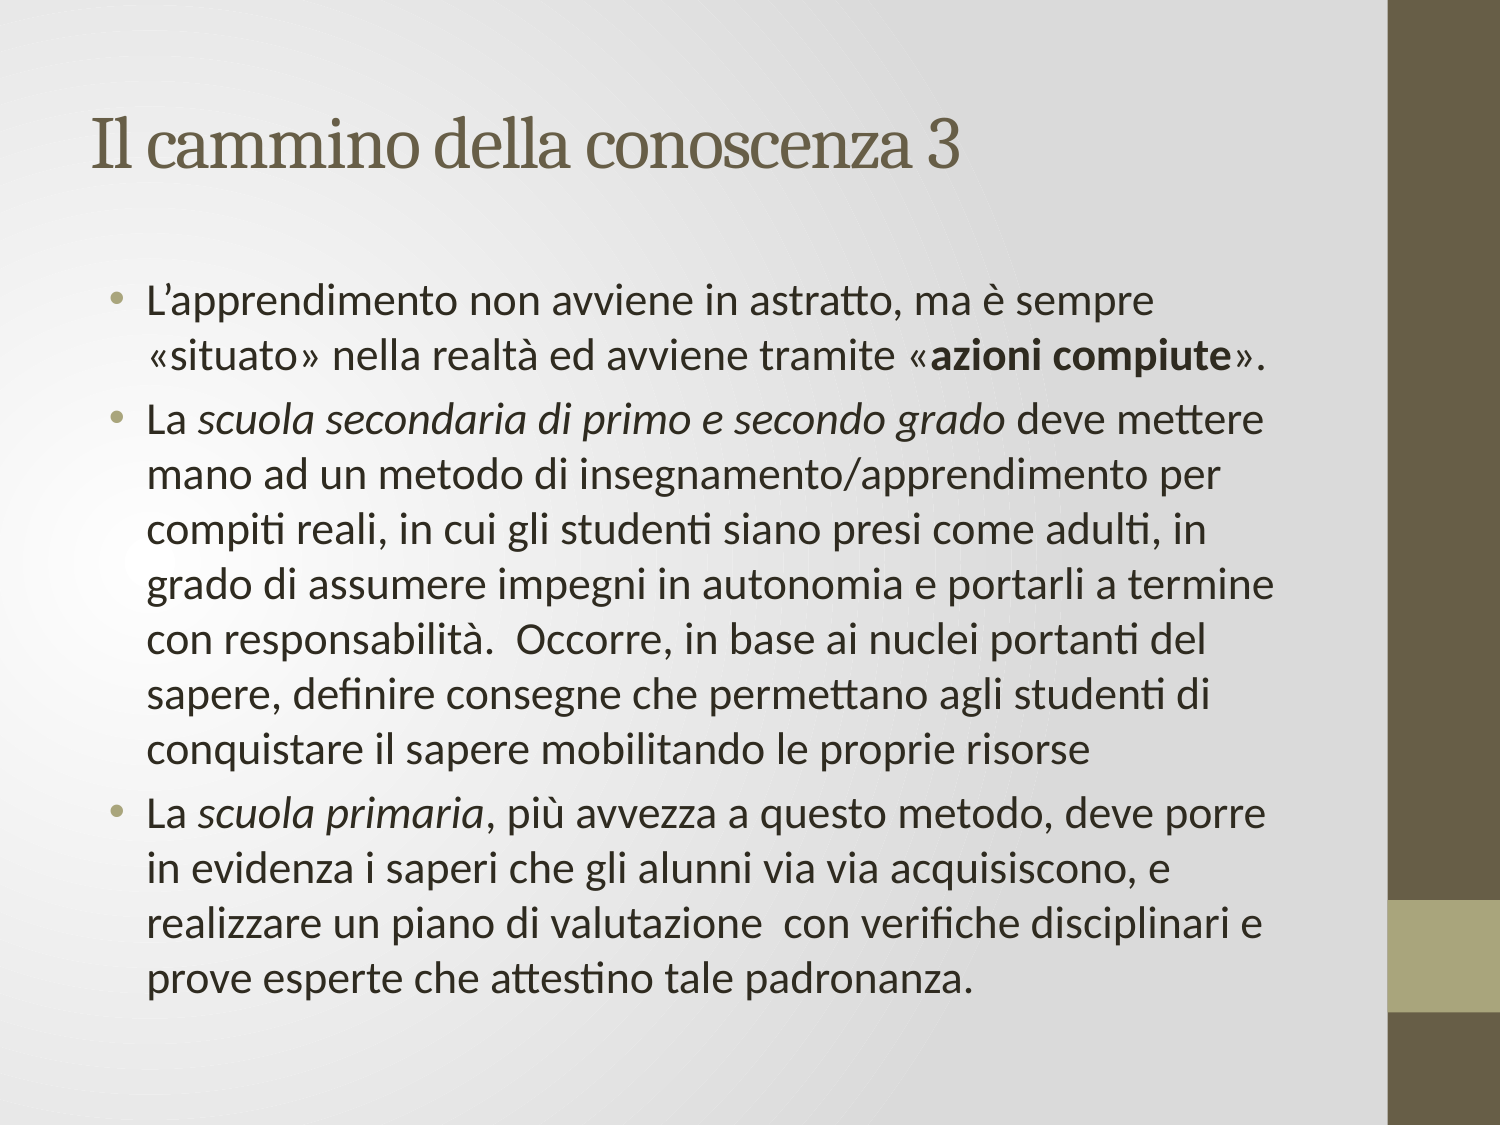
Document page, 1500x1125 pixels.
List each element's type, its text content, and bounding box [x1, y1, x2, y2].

title Il cammino della conoscenza 3 [75, 45, 1325, 233]
list L’apprendimento non avviene in astratto, ma è sempre «situato» nella realtà ed avviene tramite «azioni compiute». La scuola secondaria di primo e secondo grado deve mettere mano ad un metodo di insegnamento/apprendimento per compiti reali, in cui gli studenti siano presi come adulti, in grado di assumere impegni in autonomia e portarli a termine con responsabilità. Occorre, in base ai nuclei portanti del sapere, definire consegne che permettano agli studenti di conquistare il sapere mobilitando le proprie risorse La scuola primaria, più avvezza a questo metodo, deve porre in evidenza i saperi che gli alunni via via acquisiscono, e realizzare un piano di valutazione con verifiche disciplinari e prove esperte che attestino tale padronanza. [75, 262, 1325, 1050]
